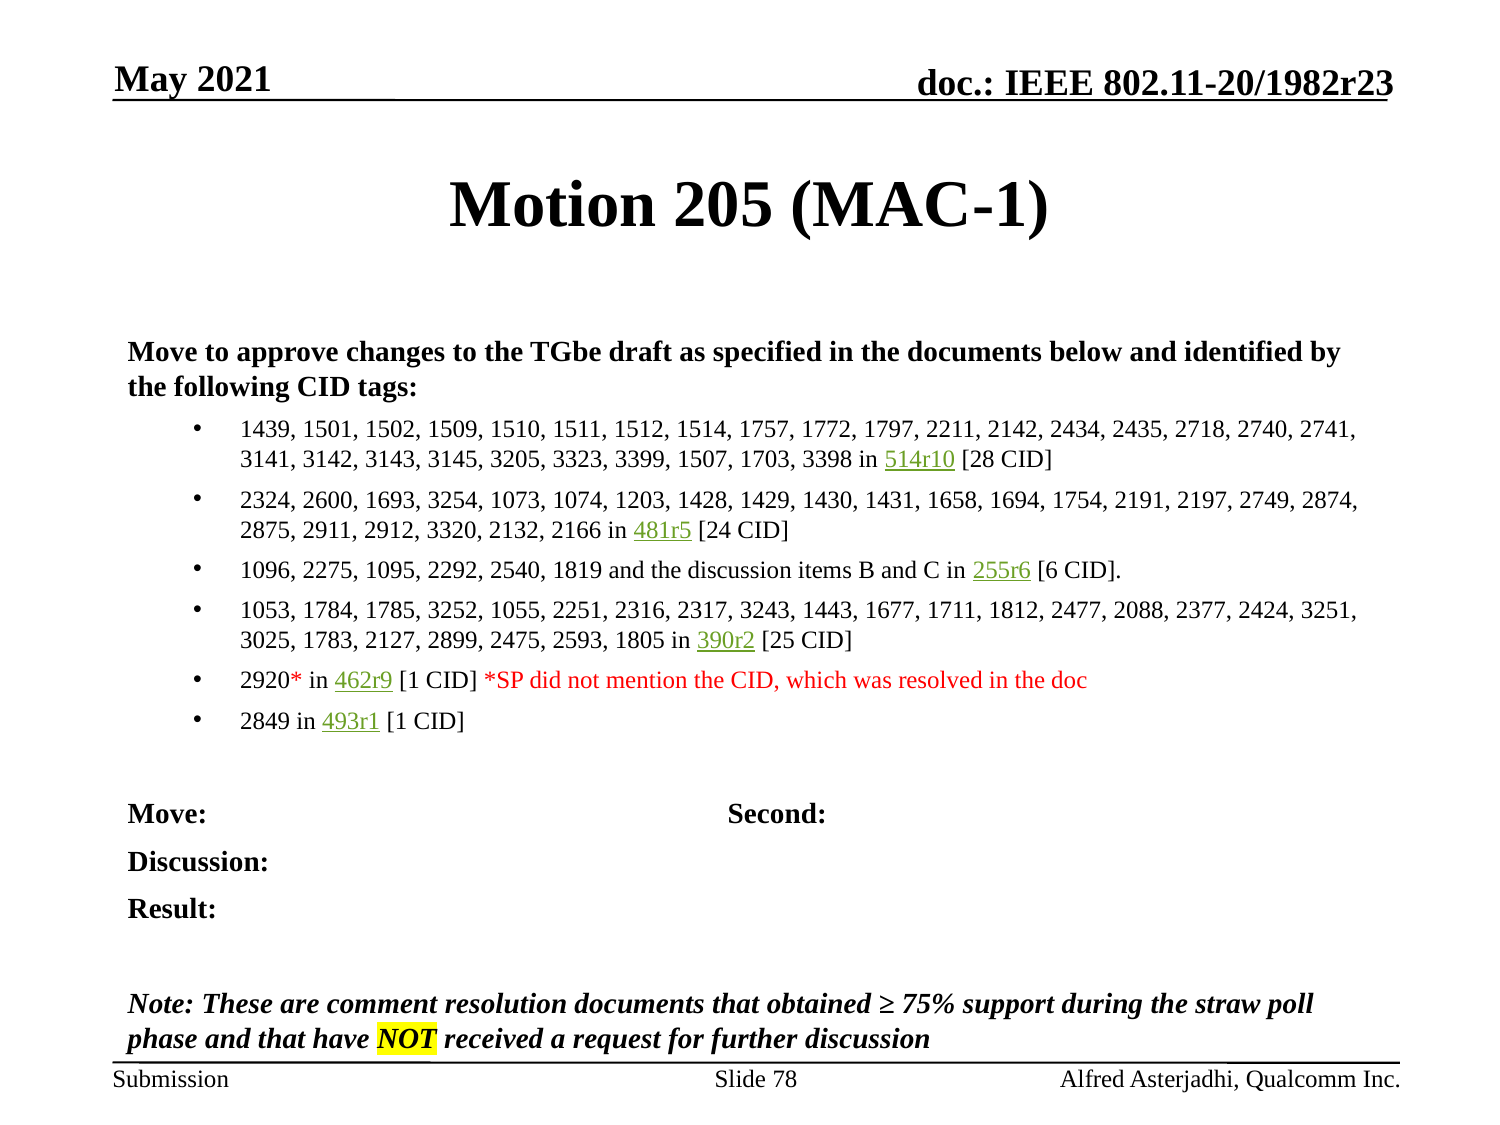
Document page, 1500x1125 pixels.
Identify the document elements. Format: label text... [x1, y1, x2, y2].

slide_number Slide 78 [712, 1061, 800, 1123]
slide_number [114, 54, 423, 100]
list Move to approve changes to the TGbe draft as specified in the documents below and identified by the following CID tags: 1439, 1501, 1502, 1509, 1510, 1511, 1512, 1514, 1757, 1772, 1797, 2211, 2142, 2434, 2435, 2718, 2740, 2741, 3141, 3142, 3143, 3145, 3205, 3323, 3399, 1507, 1703, 3398 in 514r10 [28 CID] 2324, 2600, 1693, 3254, 1073, 1074, 1203, 1428, 1429, 1430, 1431, 1658, 1694, 1754, 2191, 2197, 2749, 2874, 2875, 2911, 2912, 3320, 2132, 2166 in 481r5 [24 CID] 1096, 2275, 1095, 2292, 2540, 1819 and the discussion items B and C in 255r6 [6 CID]. 1053, 1784, 1785, 3252, 1055, 2251, 2316, 2317, 3243, 1443, 1677, 1711, 1812, 2477, 2088, 2377, 2424, 3251, 3025, 1783, 2127, 2899, 2475, 2593, 1805 in 390r2 [25 CID] 2920* in 462r9 [1 CID] *SP did not mention the CID, which was resolved in the doc 2849 in 493r1 [1 CID] Move: Second: Discussion: Result: Note: These are comment resolution documents that obtained ≥ 75% support during the straw poll phase and that have NOT received a request for further discussion [112, 324, 1388, 1063]
title Motion 205 (MAC-1) [112, 112, 1388, 288]
footer Alfred Asterjadhi, Qualcomm Inc. [878, 1061, 1402, 1093]
